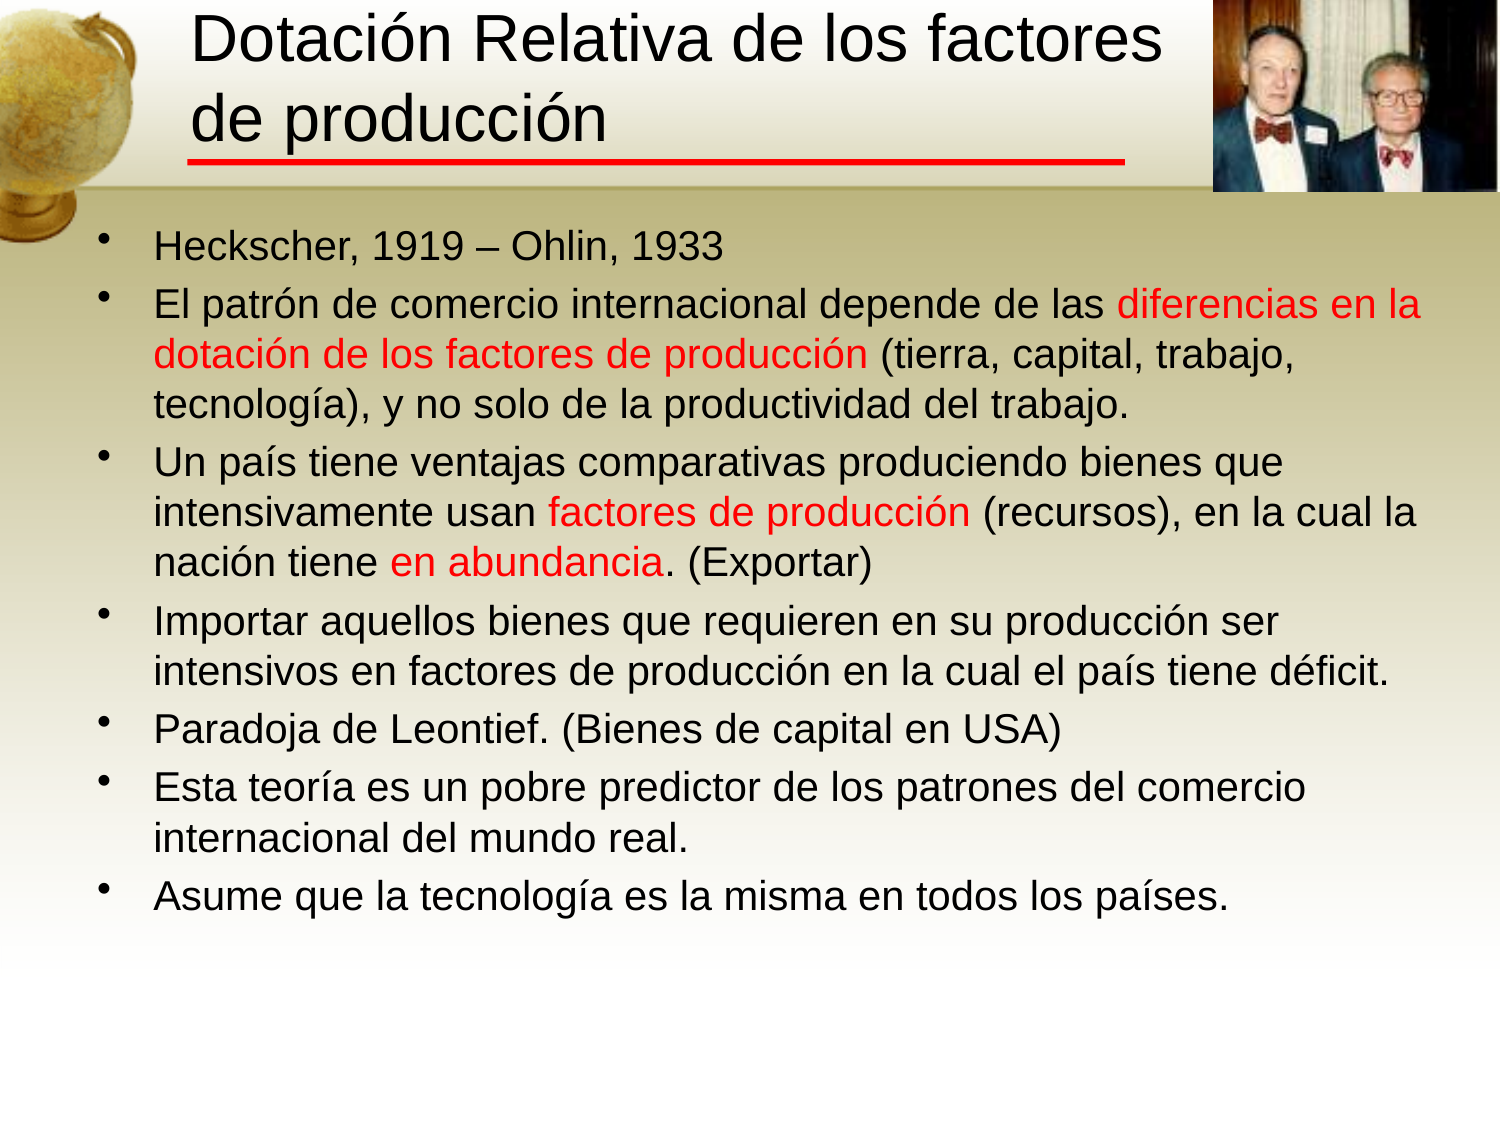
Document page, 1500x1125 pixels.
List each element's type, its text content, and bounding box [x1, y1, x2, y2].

title Dotación Relativa de los factores de producción [175, 58, 1208, 163]
list Heckscher, 1919 – Ohlin, 1933 El patrón de comercio internacional depende de las diferencias en la dotación de los factores de producción (tierra, capital, trabajo, tecnología), y no solo de la productividad del trabajo. Un país tiene ventajas comparativas produciendo bienes que intensivamente usan factores de producción (recursos), en la cual la nación tiene en abundancia. (Exportar) Importar aquellos bienes que requieren en su producción ser intensivos en factores de producción en la cual el país tiene déficit. Paradoja de Leontief. (Bienes de capital en USA) Esta teoría es un pobre predictor de los patrones del comercio internacional del mundo real. Asume que la tecnología es la misma en todos los países. [81, 210, 1442, 1055]
picture [0, 0, 1500, 1125]
